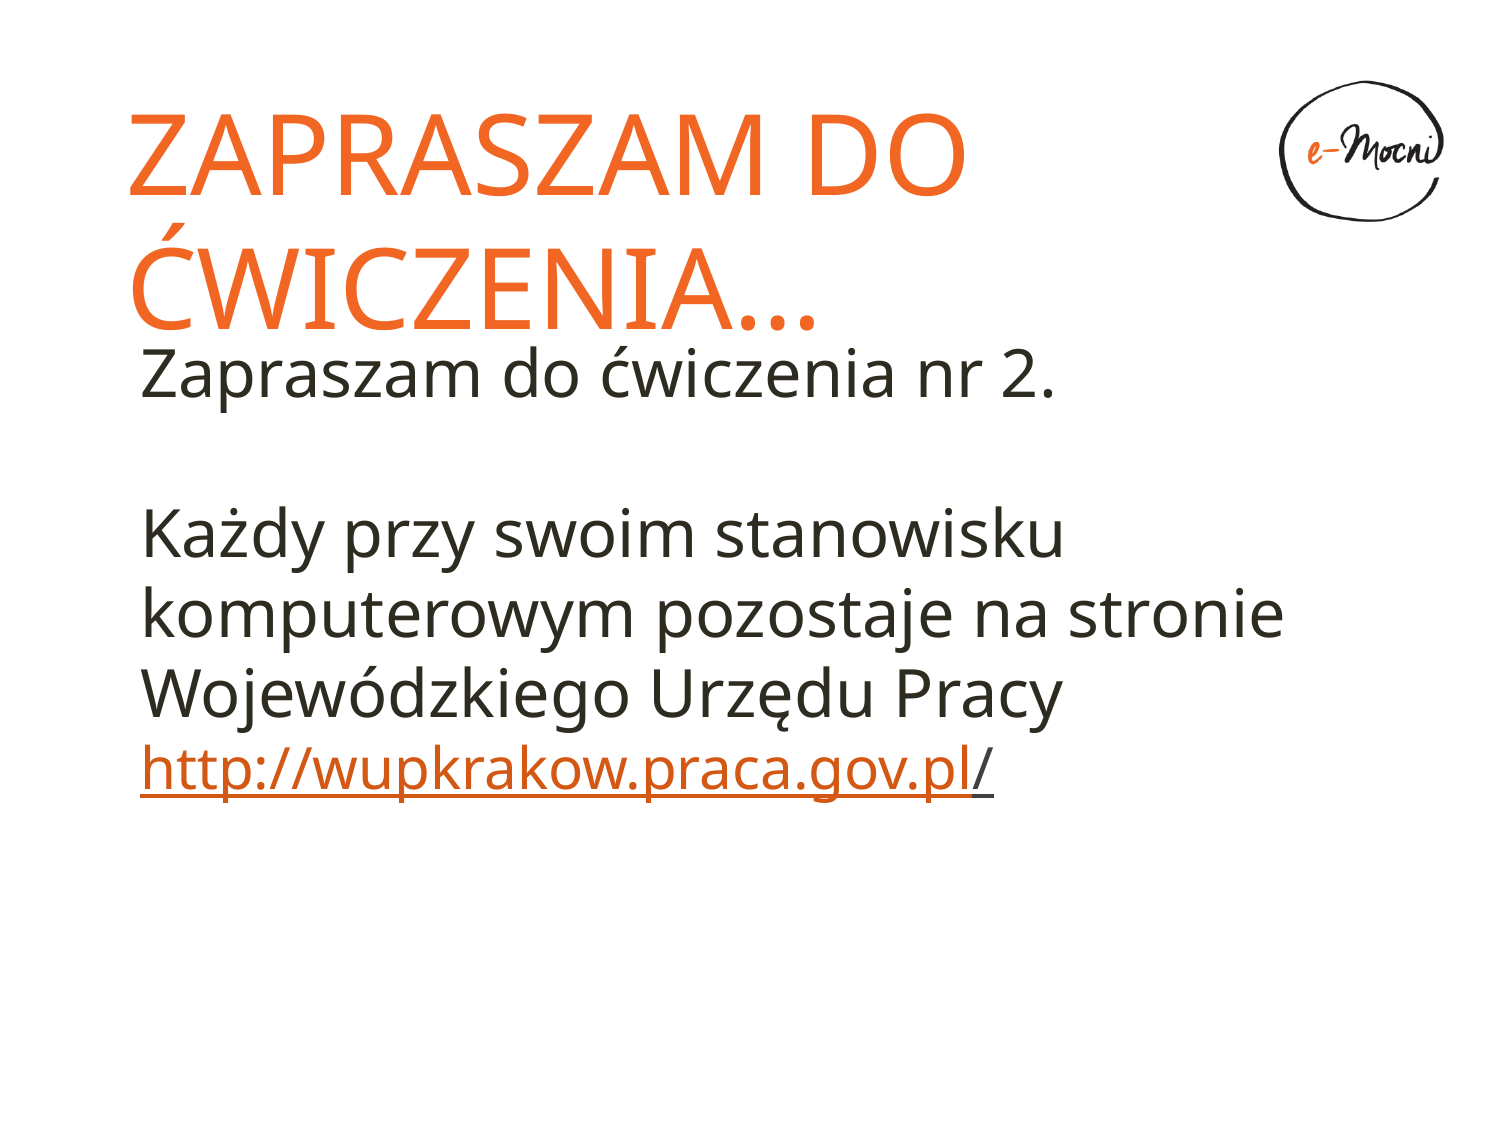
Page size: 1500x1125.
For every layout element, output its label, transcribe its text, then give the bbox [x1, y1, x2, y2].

text_box Zapraszam do ćwiczenia nr 2. Każdy przy swoim stanowisku komputerowym pozostaje na stronie Wojewódzkiego Urzędu Pracy http://wupkrakow.praca.gov.pl/ [125, 250, 1377, 936]
text_box ZAPRASZAM DO ĆWICZENIA… [111, 75, 1334, 360]
picture [1222, 67, 1500, 235]
